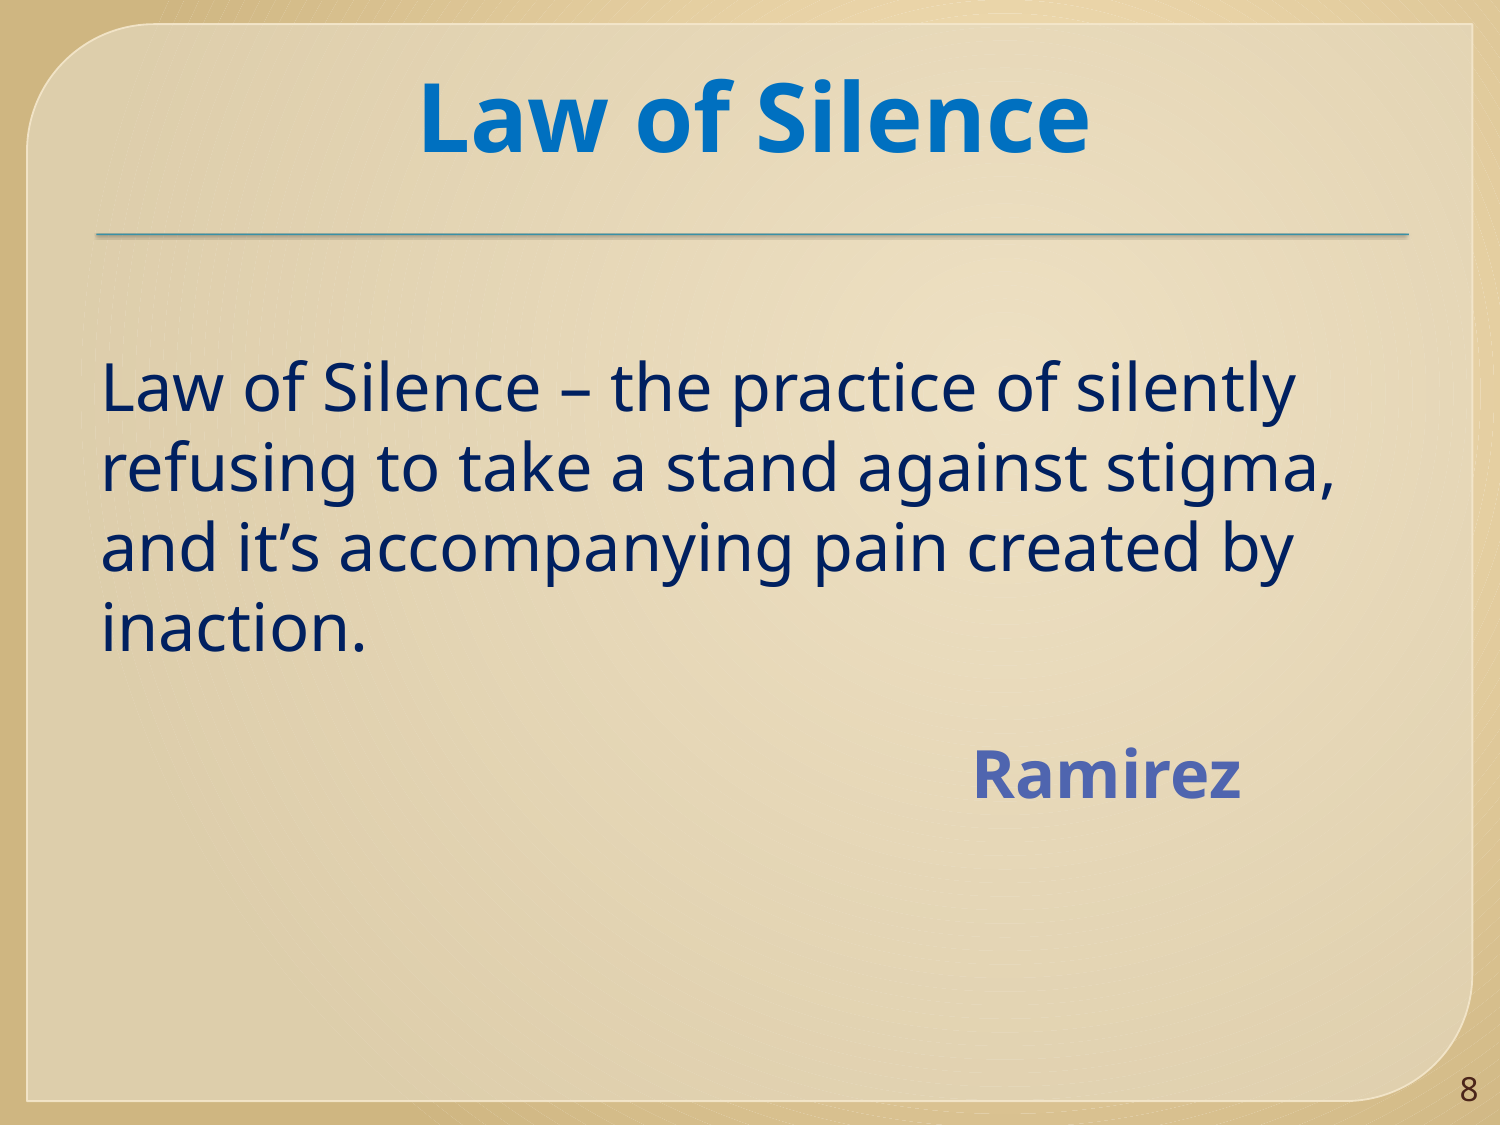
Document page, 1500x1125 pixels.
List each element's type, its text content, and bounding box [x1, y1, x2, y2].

list Law of Silence – the practice of silently refusing to take a stand against stigma, and it’s accompanying pain created by inaction. [37, 337, 1463, 930]
slide_number 8 [1417, 1068, 1494, 1114]
text_box Ramirez [956, 724, 1257, 820]
title Law of Silence [75, 50, 1425, 180]
